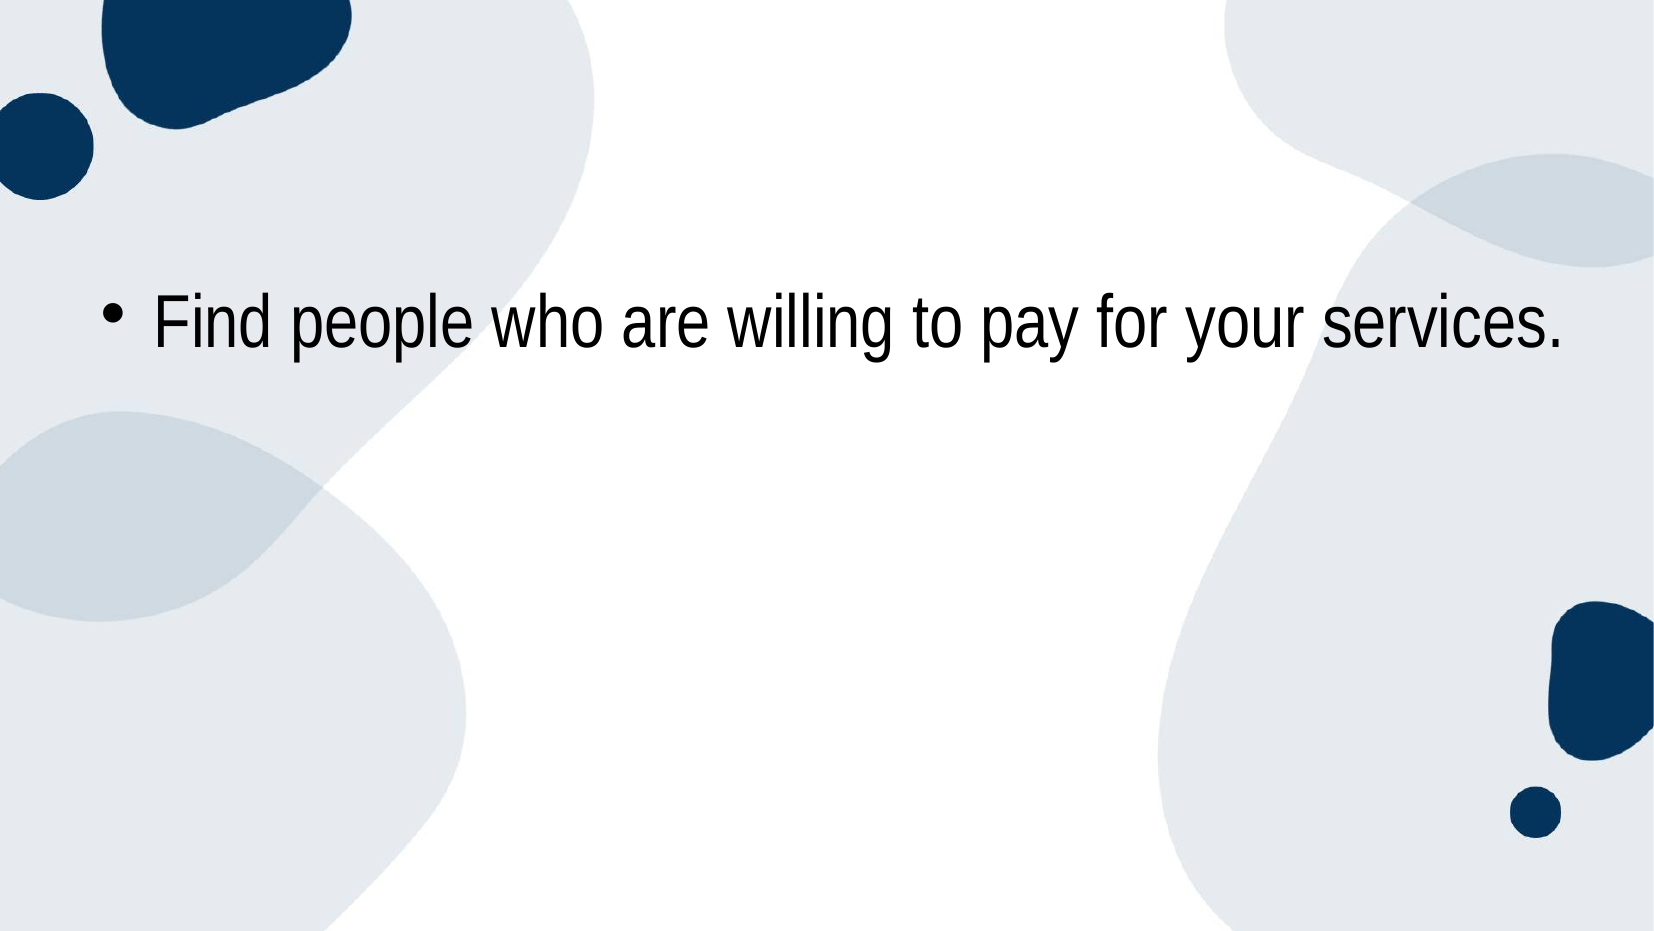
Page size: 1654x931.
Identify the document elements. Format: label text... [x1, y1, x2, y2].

picture [0, 0, 1654, 931]
list Find people who are willing to pay for your services. [82, 272, 1571, 794]
